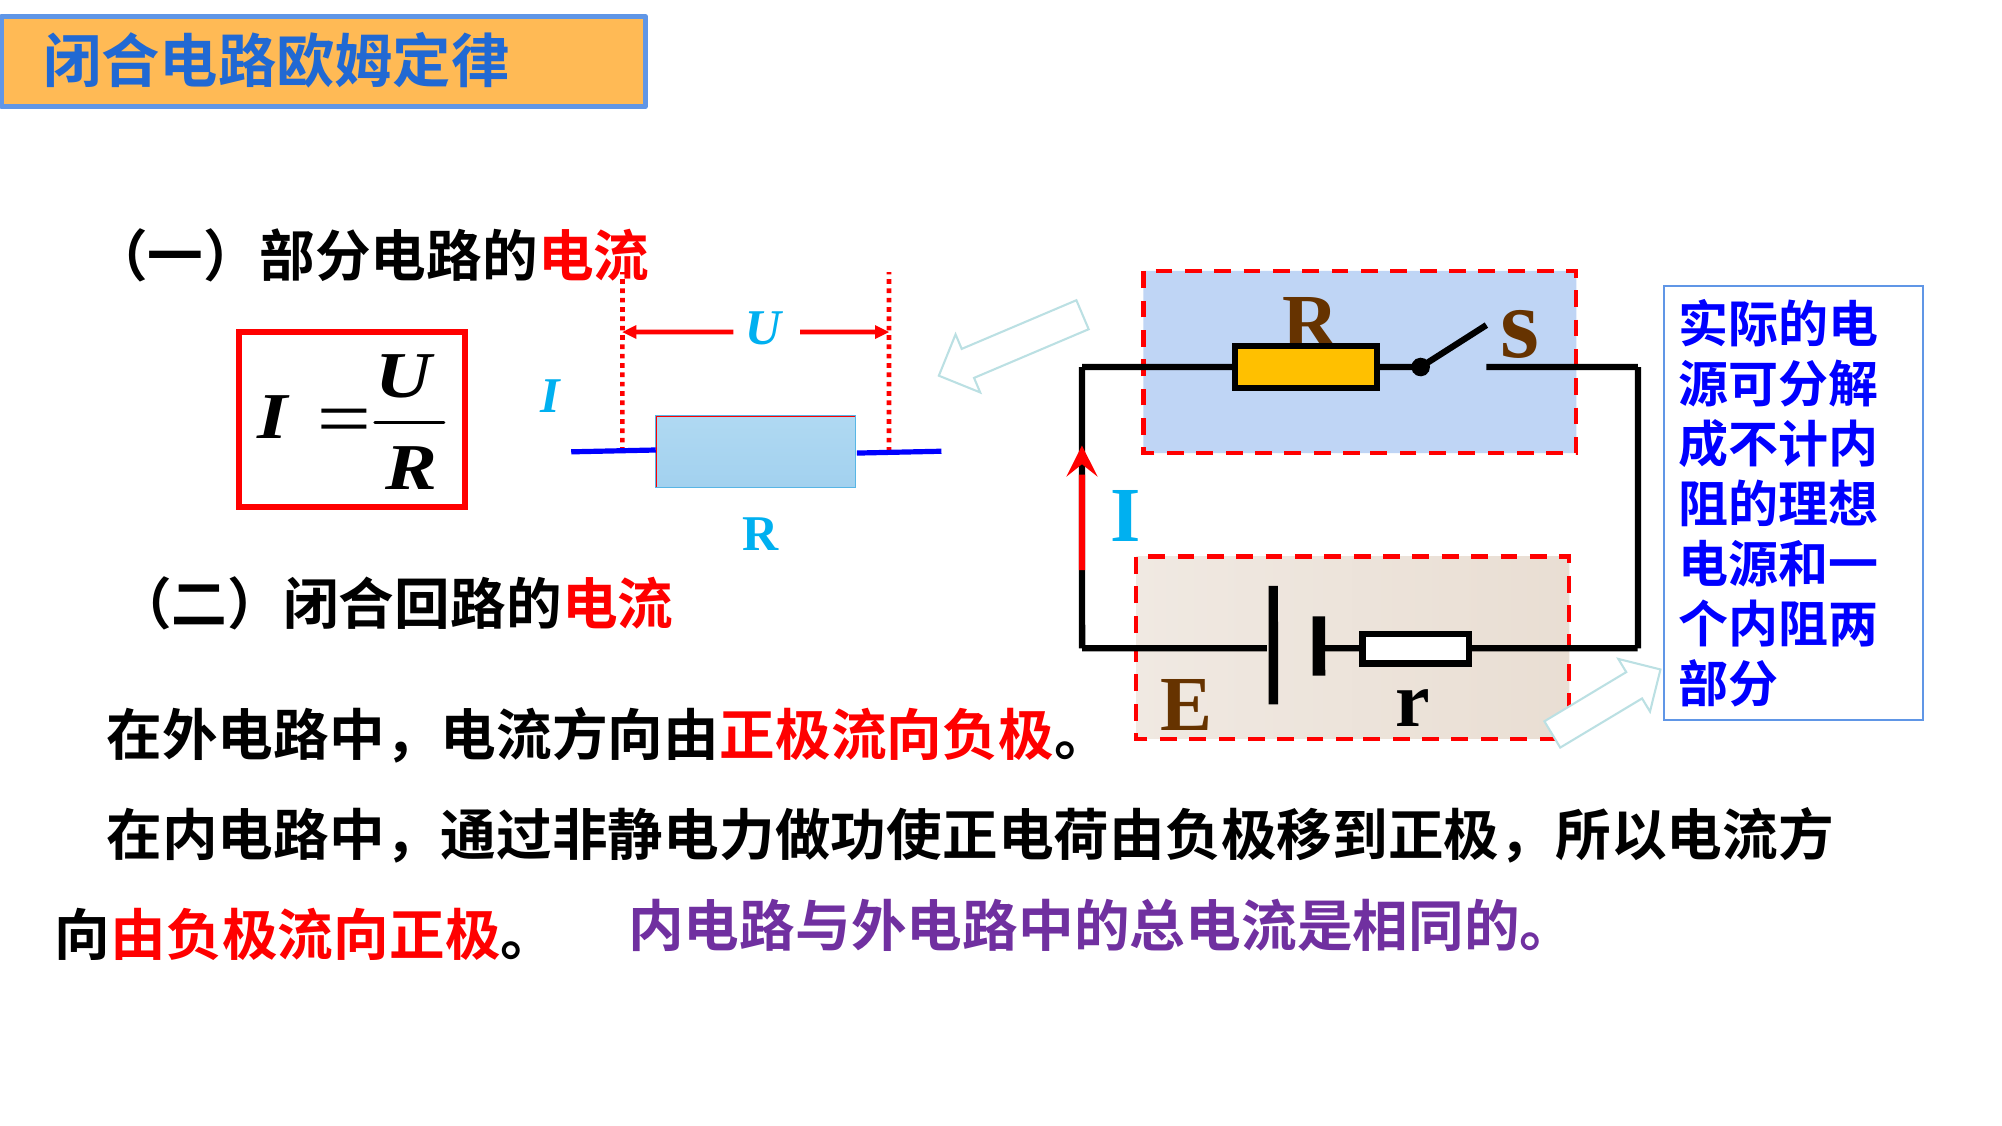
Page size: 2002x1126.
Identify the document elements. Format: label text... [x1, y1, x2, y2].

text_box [241, 335, 455, 505]
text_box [455, 272, 1089, 571]
text_box 在外电路中，电流方向由正极流向负极。 在内电路中，通过非静电力做功使正电荷由负极移到正极，所以电流方向由负极流向正极。 [40, 659, 1882, 975]
text_box 闭合电路欧姆定律 [1, 16, 646, 107]
text_box 内电路与外电路中的总电流是相同的。 [613, 882, 1609, 965]
text_box （二）闭合回路的电流 [101, 561, 694, 643]
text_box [1081, 249, 1664, 755]
text_box （一）部分电路的电流 [77, 213, 1424, 295]
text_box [1543, 285, 1924, 733]
